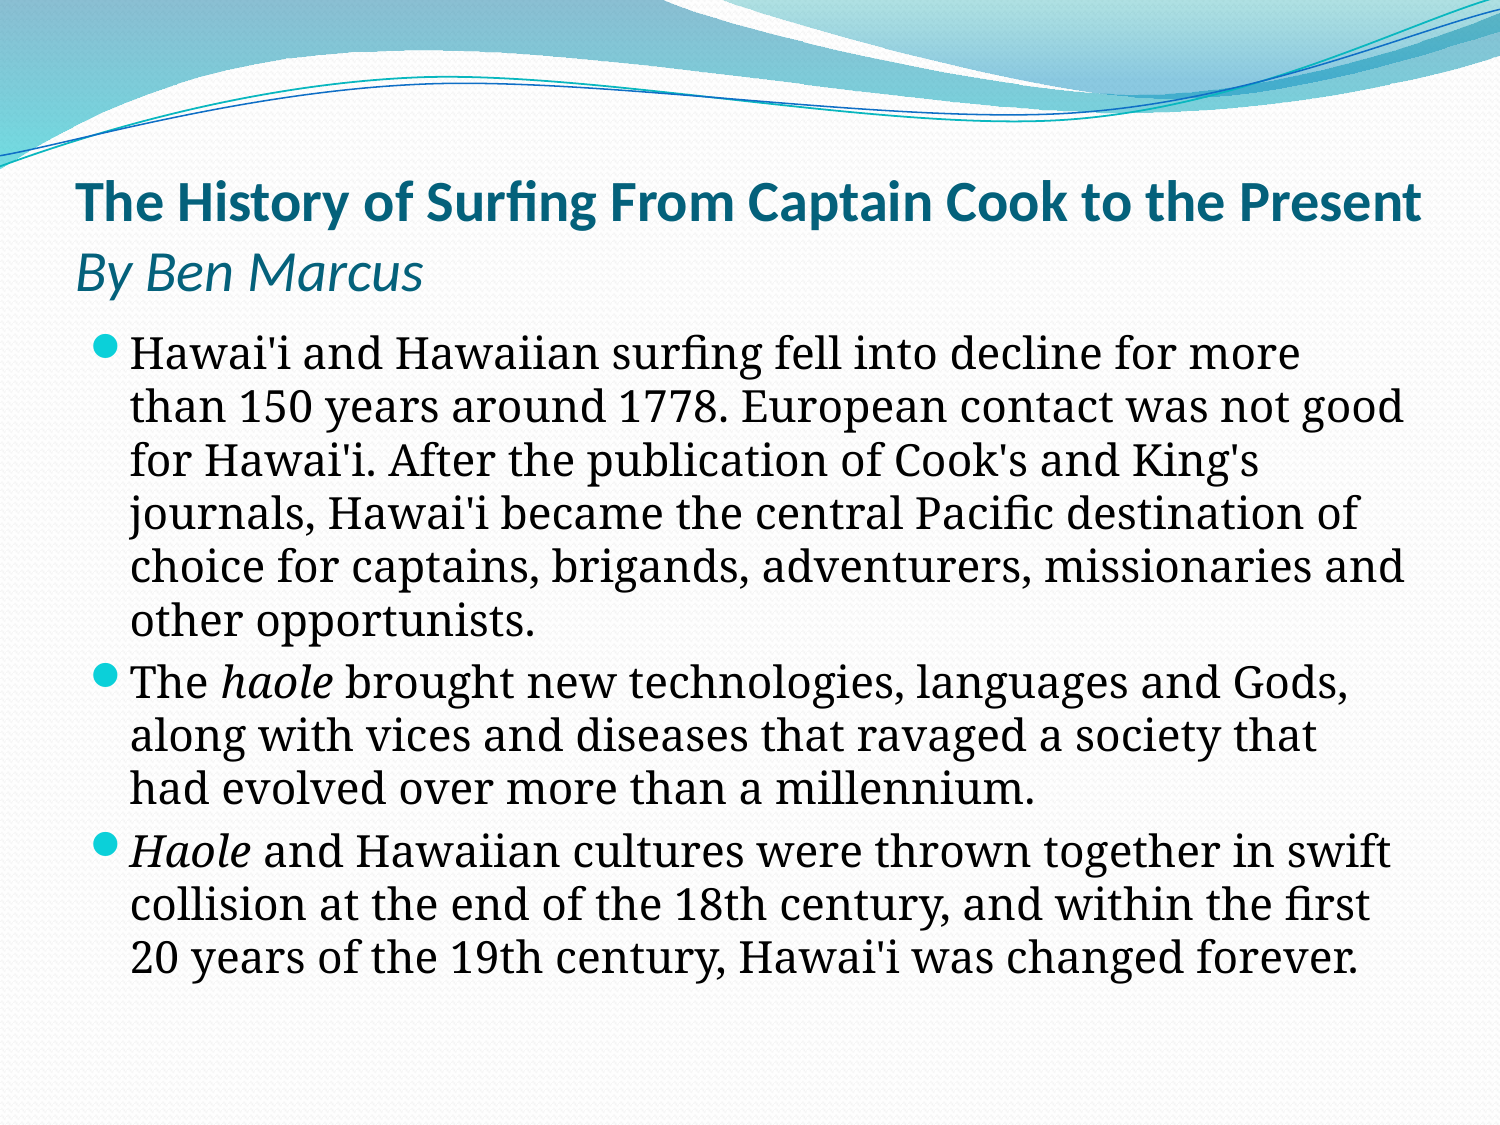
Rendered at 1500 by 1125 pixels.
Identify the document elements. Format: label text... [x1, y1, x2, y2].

title The History of Surfing From Captain Cook to the Present By Ben Marcus [75, 115, 1425, 303]
list Hawai'i and Hawaiian surfing fell into decline for more than 150 years around 1778. European contact was not good for Hawai'i. After the publication of Cook's and King's journals, Hawai'i became the central Pacific destination of choice for captains, brigands, adventurers, missionaries and other opportunists. The haole brought new technologies, languages and Gods, along with vices and diseases that ravaged a society that had evolved over more than a millennium. Haole and Hawaiian cultures were thrown together in swift collision at the end of the 18th century, and within the first 20 years of the 19th century, Hawai'i was changed forever. [75, 317, 1425, 1038]
